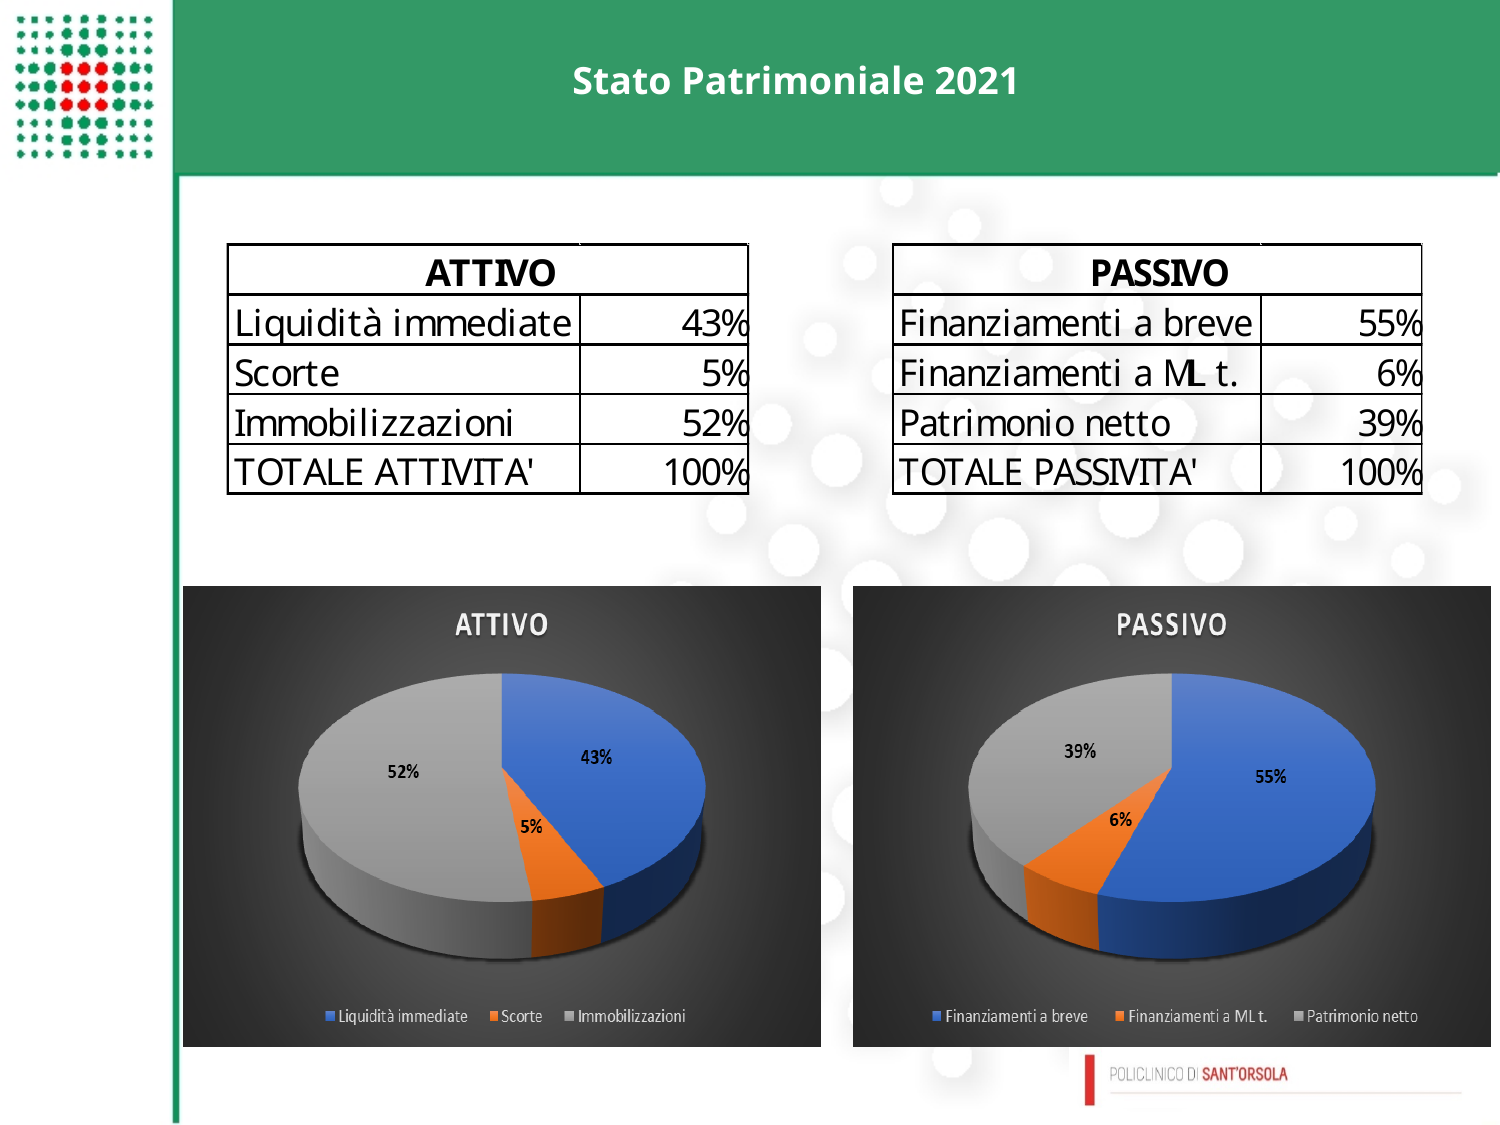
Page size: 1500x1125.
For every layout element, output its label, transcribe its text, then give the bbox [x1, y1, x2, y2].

picture [0, 0, 1500, 1125]
text_box Stato Patrimoniale 2021 [274, 49, 1320, 110]
